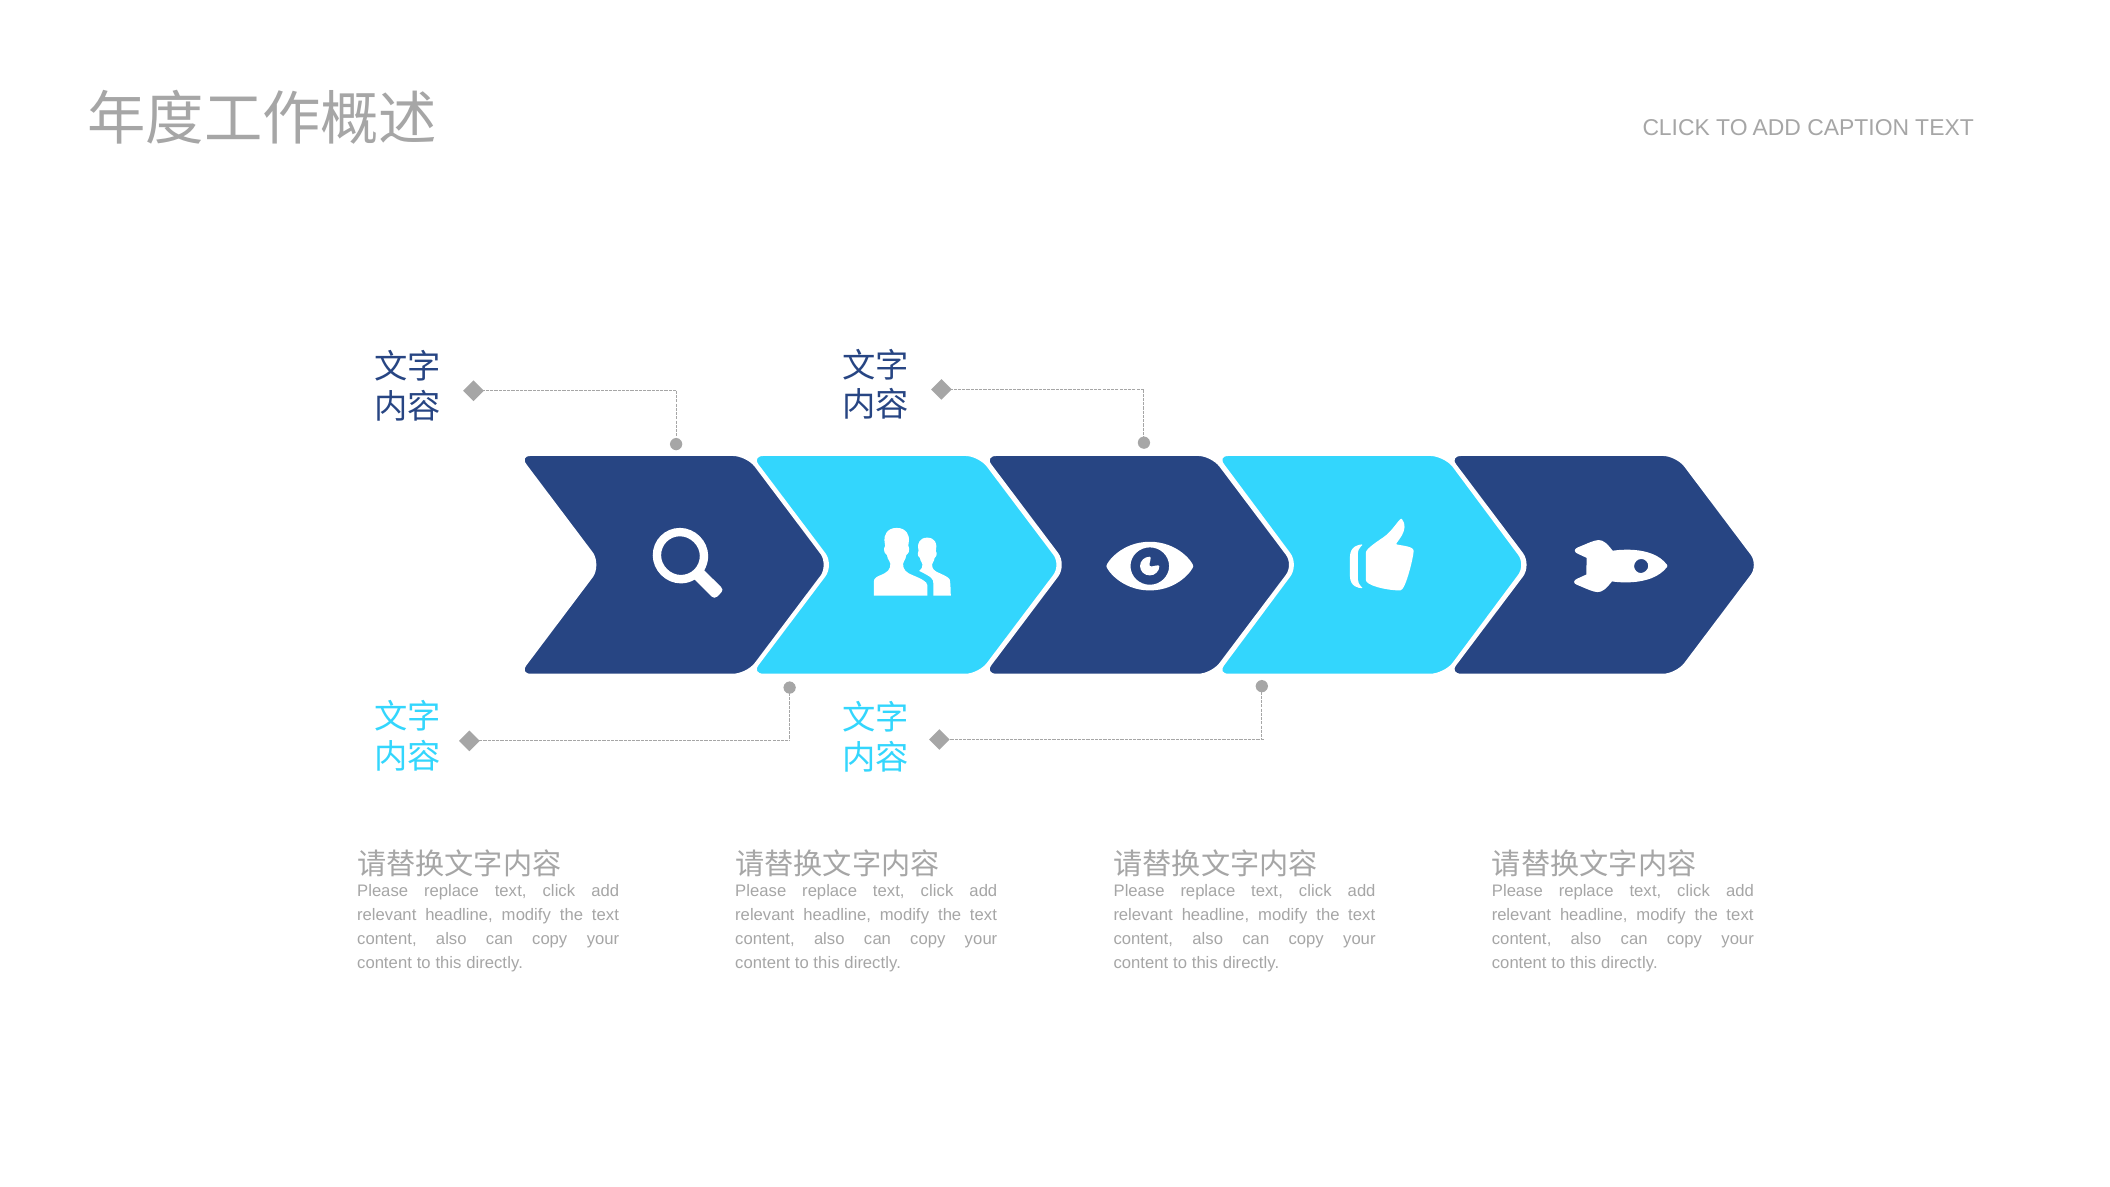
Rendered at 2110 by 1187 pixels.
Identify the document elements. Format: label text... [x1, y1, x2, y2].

text_box Please replace text, click add relevant headline, modify the text content, also can copy your content to this directly. [356, 876, 620, 972]
text_box 请替换文字内容 [356, 838, 570, 876]
text_box Please replace text, click add relevant headline, modify the text content, also can copy your content to this directly. [735, 876, 998, 972]
text_box 文字内容 [366, 695, 449, 775]
text_box 请替换文字内容 [735, 838, 948, 876]
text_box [87, 78, 2022, 153]
text_box 文字内容 [834, 343, 917, 424]
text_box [520, 454, 1757, 676]
text_box 请替换文字内容 [1113, 838, 1326, 876]
text_box Please replace text, click add relevant headline, modify the text content, also can copy your content to this directly. [1113, 876, 1376, 972]
text_box 文字内容 [366, 345, 449, 426]
text_box Please replace text, click add relevant headline, modify the text content, also can copy your content to this directly. [1491, 876, 1755, 972]
text_box 请替换文字内容 [1491, 838, 1704, 876]
text_box 文字内容 [834, 695, 917, 776]
